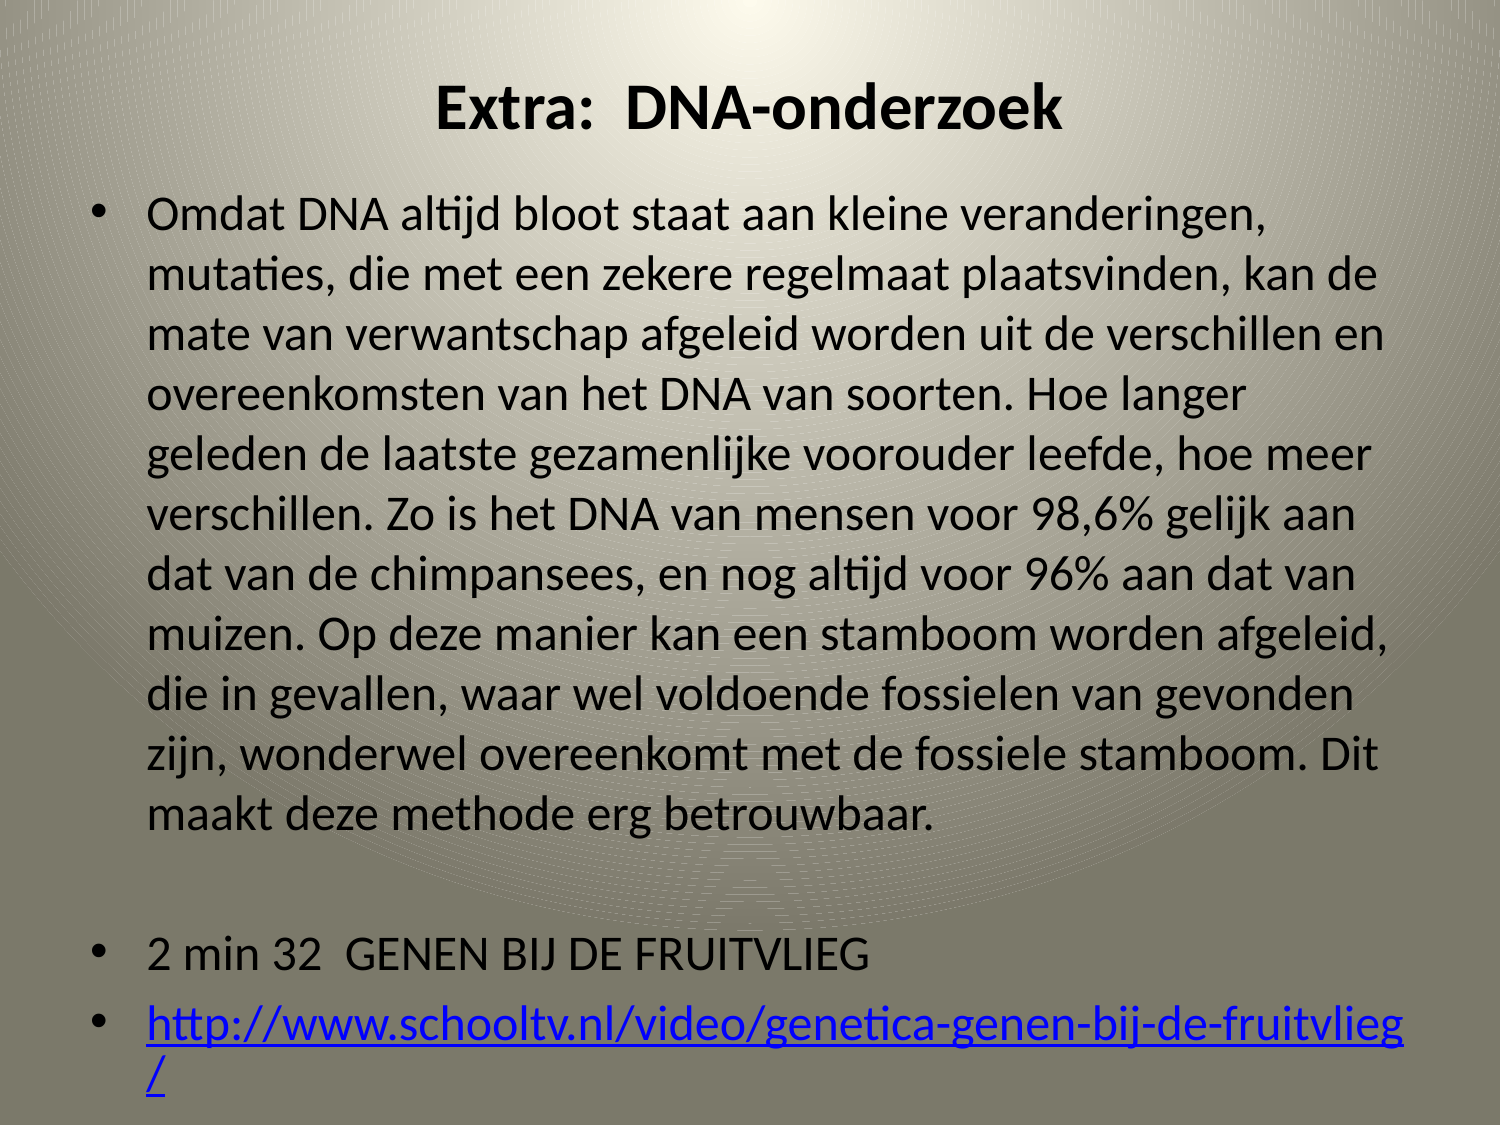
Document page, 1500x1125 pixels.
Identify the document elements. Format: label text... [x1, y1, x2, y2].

list Omdat DNA altijd bloot staat aan kleine veranderingen, mutaties, die met een zekere regelmaat plaatsvinden, kan de mate van verwantschap afgeleid worden uit de verschillen en overeenkomsten van het DNA van soorten. Hoe langer geleden de laatste gezamenlijke voorouder leefde, hoe meer verschillen. Zo is het DNA van mensen voor 98,6% gelijk aan dat van de chimpansees, en nog altijd voor 96% aan dat van muizen. Op deze manier kan een stamboom worden afgeleid, die in gevallen, waar wel voldoende fossielen van gevonden zijn, wonderwel overeenkomt met de fossiele stamboom. Dit maakt deze methode erg betrouwbaar. 2 min 32 GENEN BIJ DE FRUITVLIEG http://www.schooltv.nl/video/genetica-genen-bij-de-fruitvlieg/ [75, 172, 1425, 1083]
title Extra: DNA-onderzoek [75, 45, 1425, 161]
